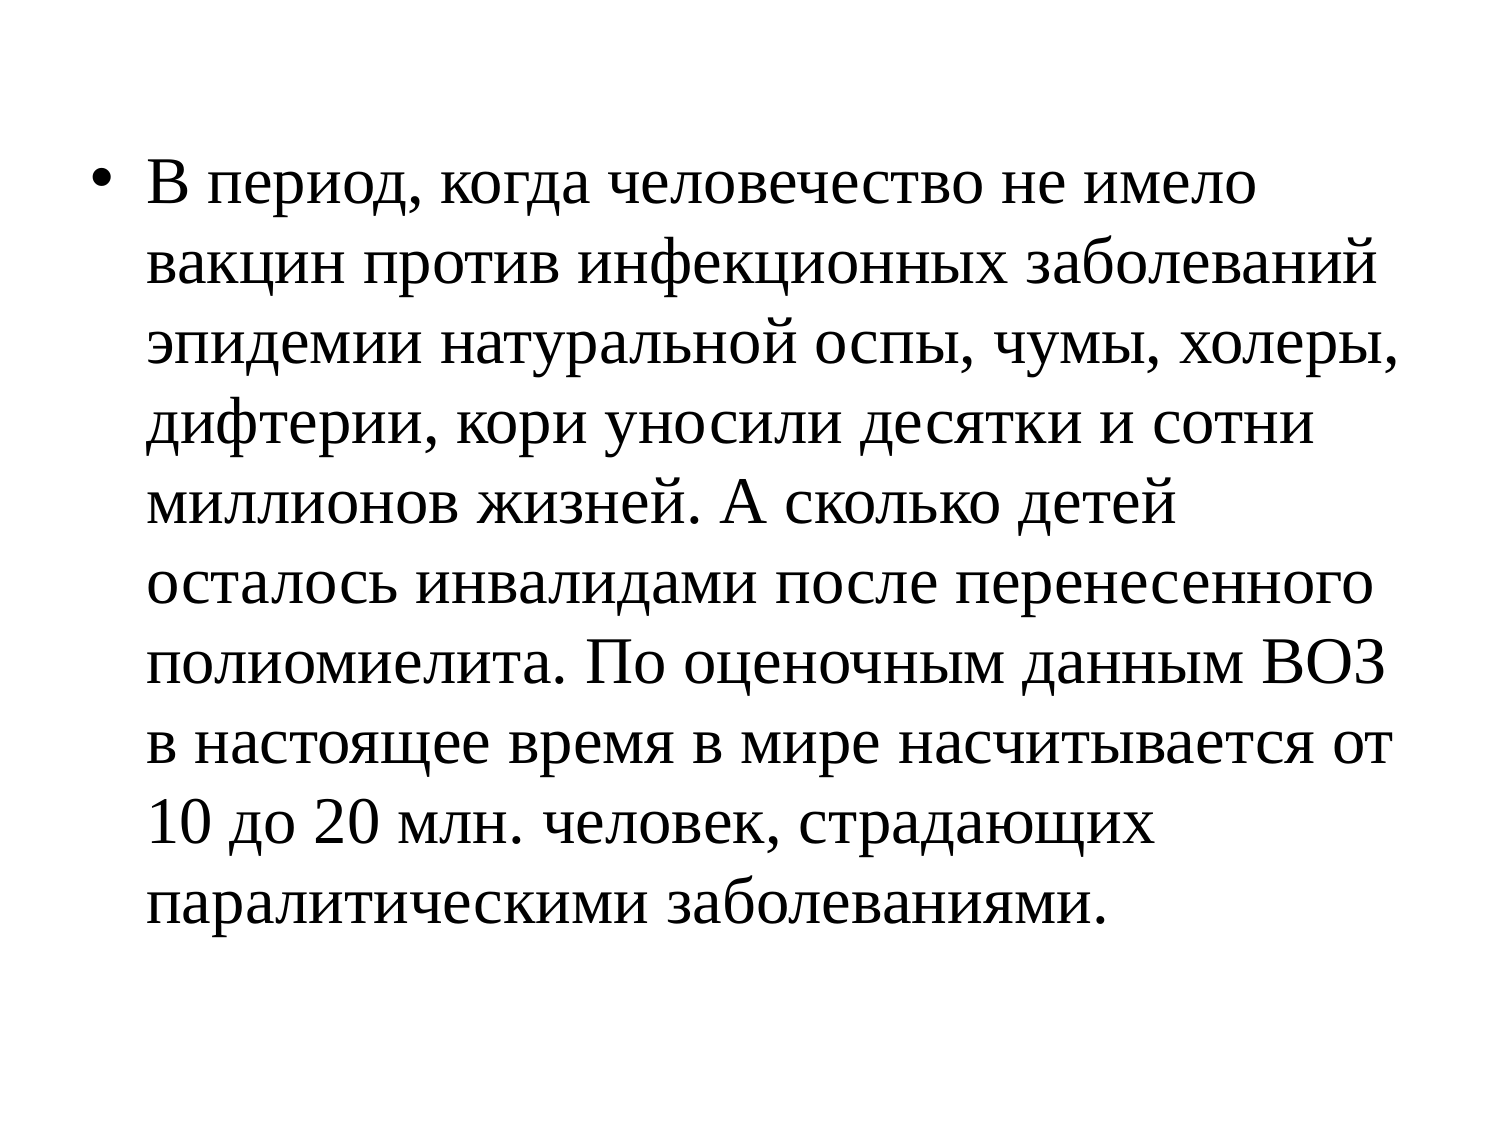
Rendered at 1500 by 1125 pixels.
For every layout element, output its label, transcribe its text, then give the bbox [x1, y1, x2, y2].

list В период, когда человечество не имело вакцин против инфекционных заболеваний эпидемии натуральной оспы, чумы, холеры, дифтерии, кори уносили десятки и сотни миллионов жизней. А сколько детей осталось инвалидами после перенесенного полиомиелита. По оценочным данным ВОЗ в настоящее время в мире насчитывается от 10 до 20 млн. человек, страдающих паралитическими заболеваниями. [75, 128, 1425, 1005]
